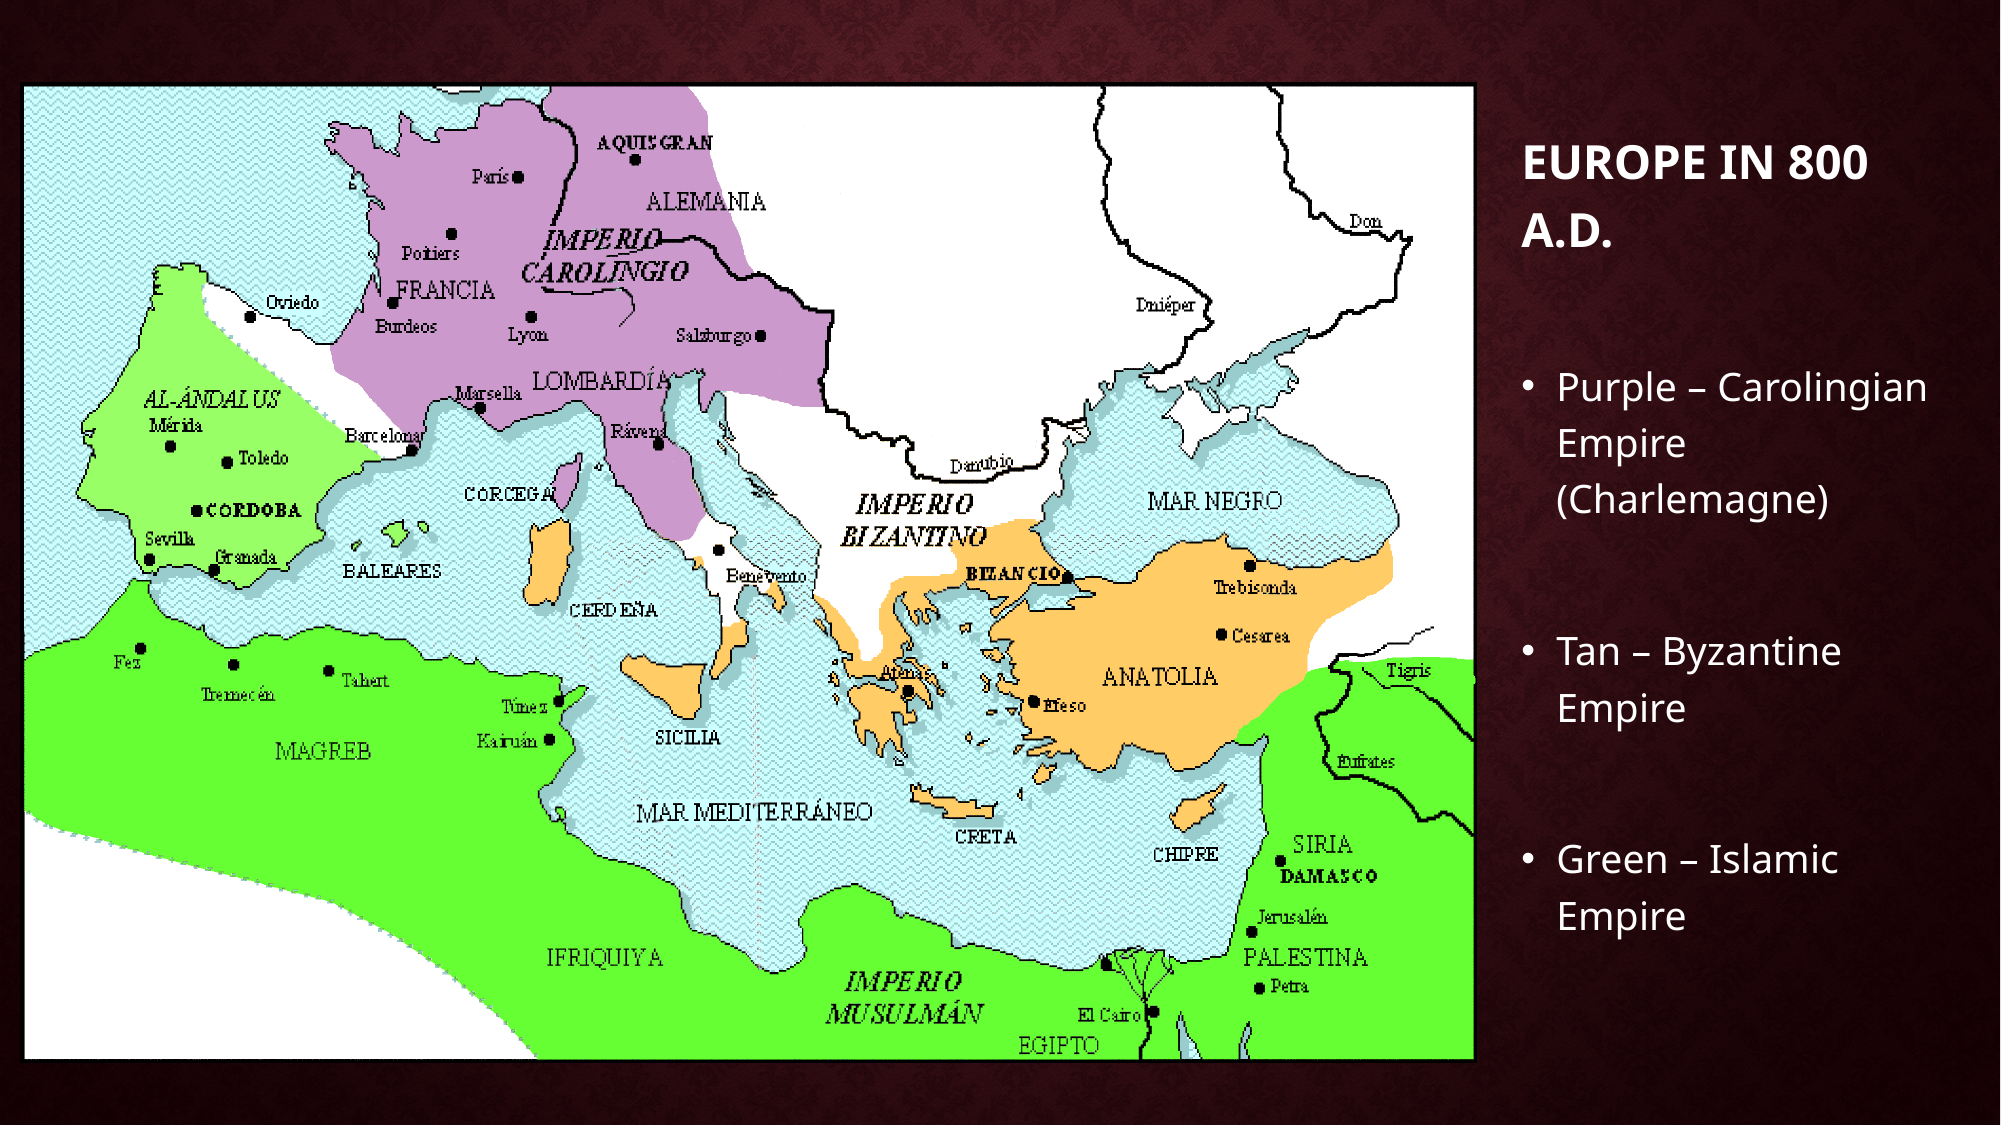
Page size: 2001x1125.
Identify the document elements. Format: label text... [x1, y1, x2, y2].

picture [20, 82, 1478, 1064]
list EUROPE IN 800 A.D. Purple – Carolingian Empire (Charlemagne) Tan – Byzantine Empire Green – Islamic Empire [1506, 114, 1978, 950]
